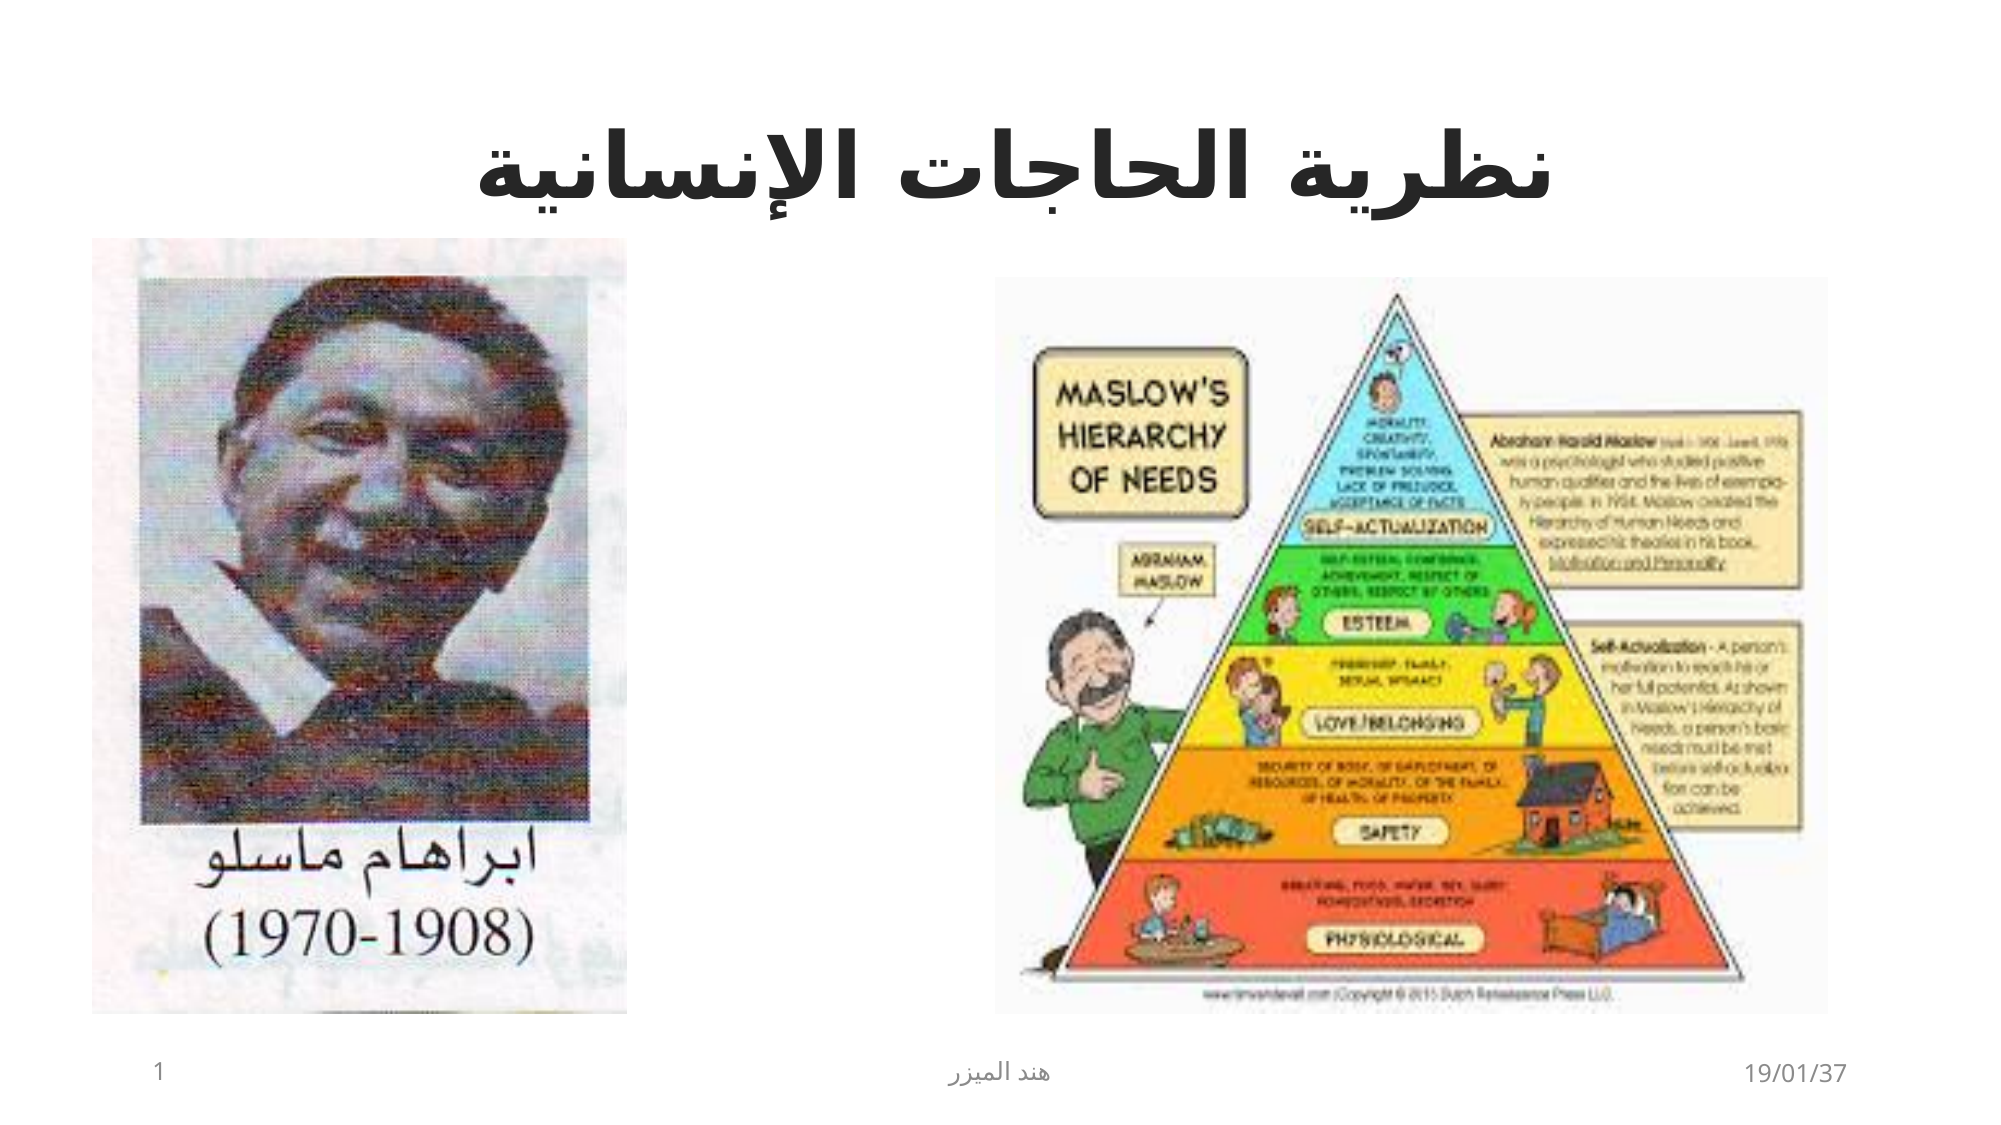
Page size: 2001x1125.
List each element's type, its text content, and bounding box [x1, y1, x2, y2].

title نظرية الحاجات الإنسانية [137, 59, 1863, 278]
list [92, 238, 627, 1014]
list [995, 277, 1828, 1014]
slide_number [1412, 1042, 1863, 1103]
footer هند الميزر [662, 1042, 1338, 1103]
slide_number 1 [137, 1042, 588, 1103]
